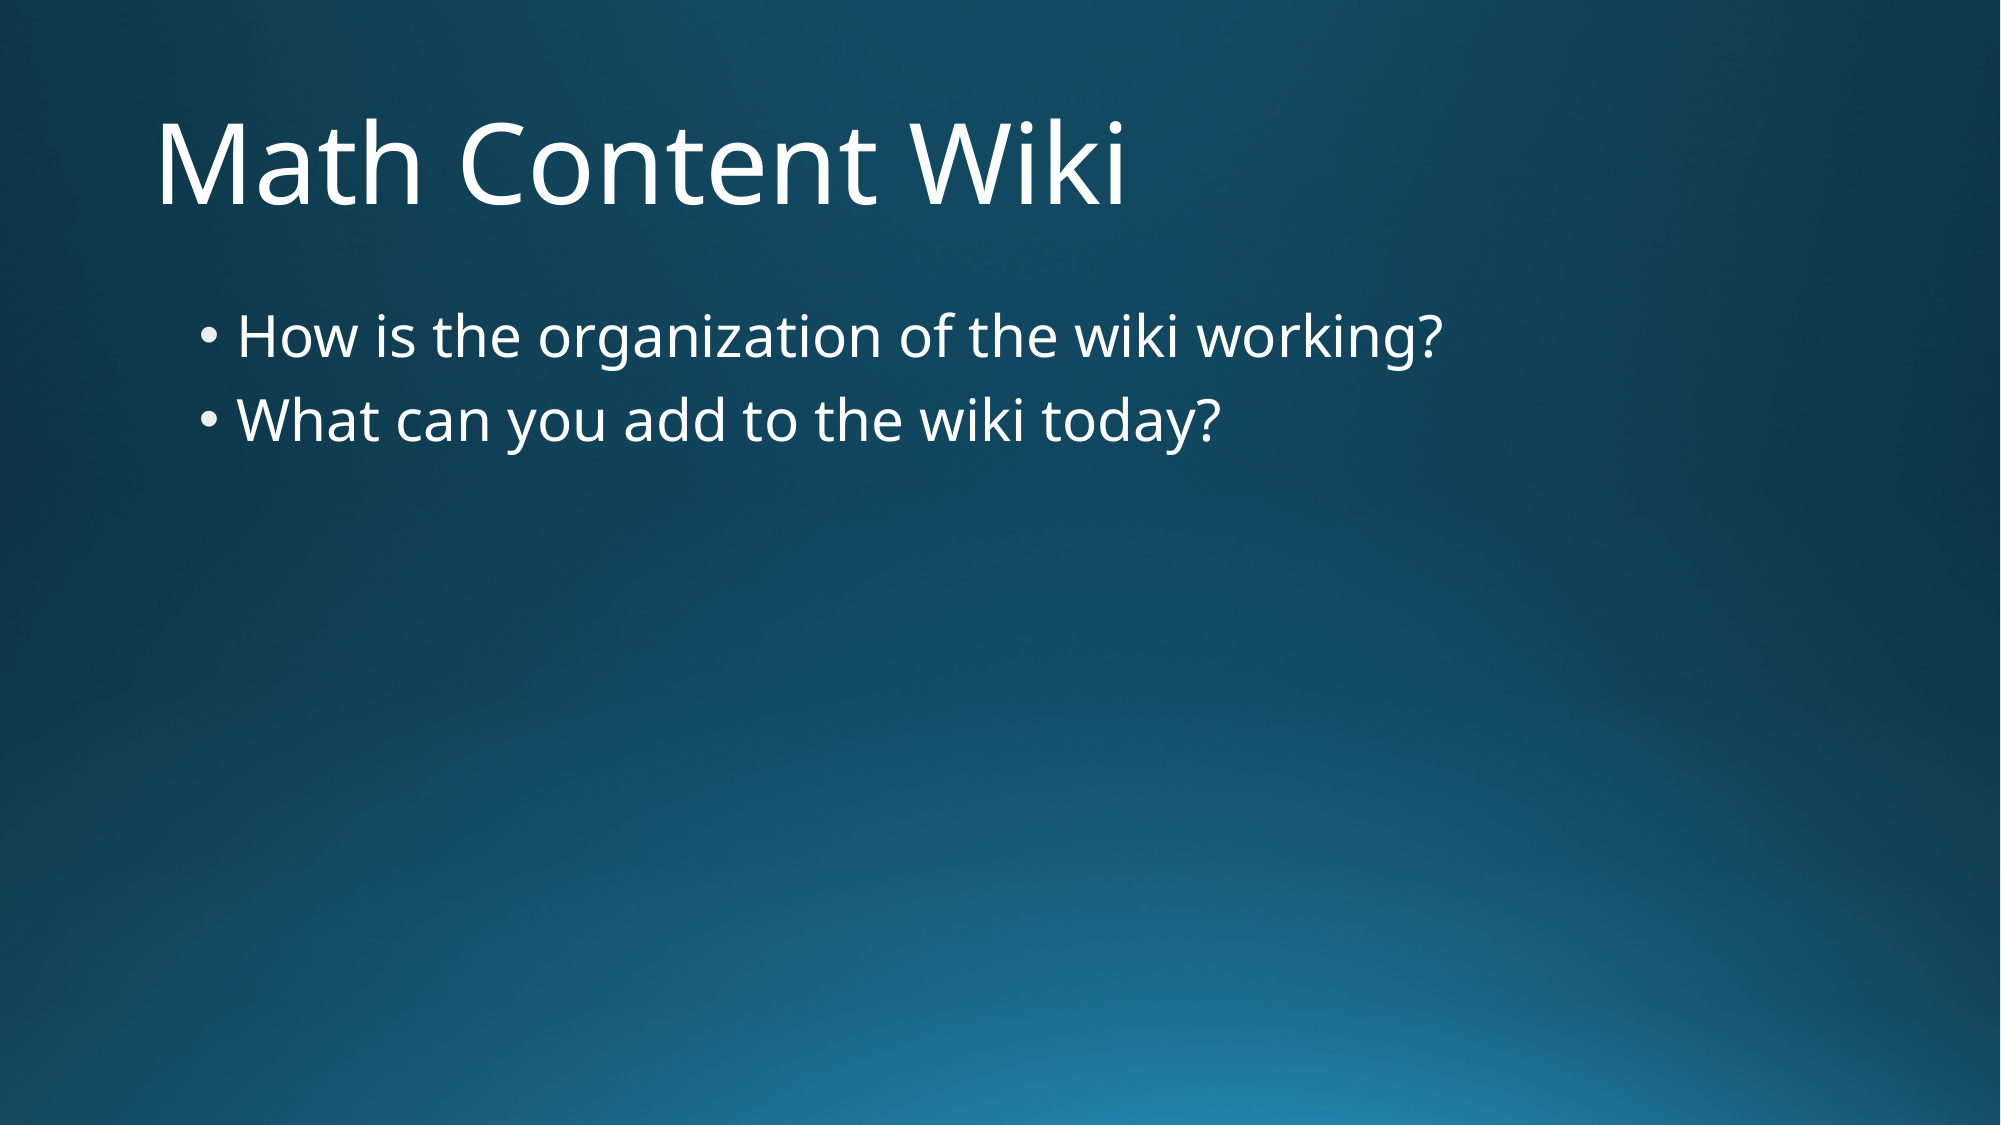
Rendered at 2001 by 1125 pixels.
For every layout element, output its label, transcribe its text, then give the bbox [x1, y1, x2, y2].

title Math Content Wiki [137, 59, 1863, 278]
picture [0, 0, 2001, 1125]
list How is the organization of the wiki working? What can you add to the wiki today? [183, 299, 1863, 1014]
